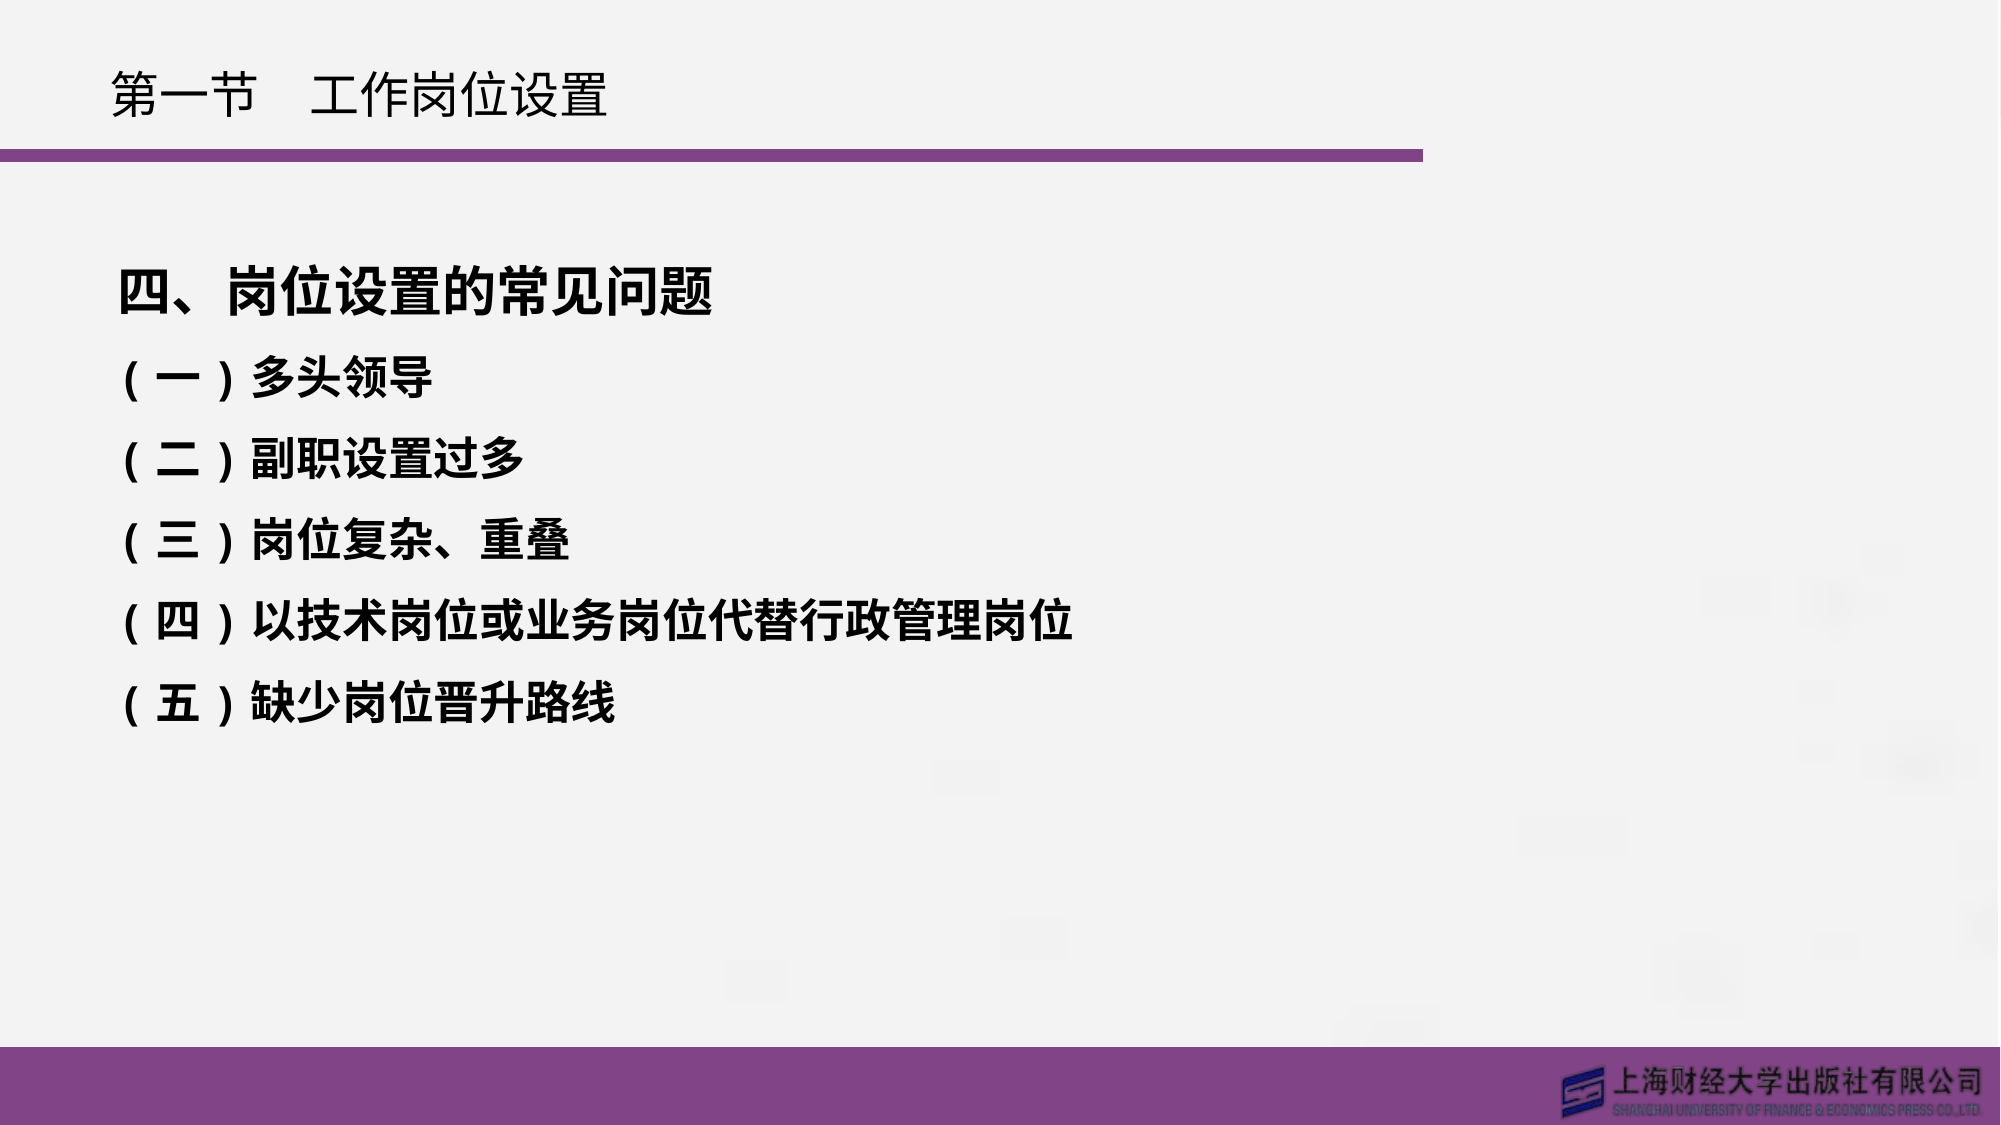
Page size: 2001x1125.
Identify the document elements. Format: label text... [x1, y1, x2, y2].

title 第一节 工作岗位设置 [94, 42, 1451, 146]
picture [0, 0, 2001, 1125]
list 四、岗位设置的常见问题 (一)多头领导 (二)副职设置过多 (三)岗位复杂、重叠 (四)以技术岗位或业务岗位代替行政管理岗位 (五)缺少岗位晋升路线 [102, 233, 1898, 1032]
